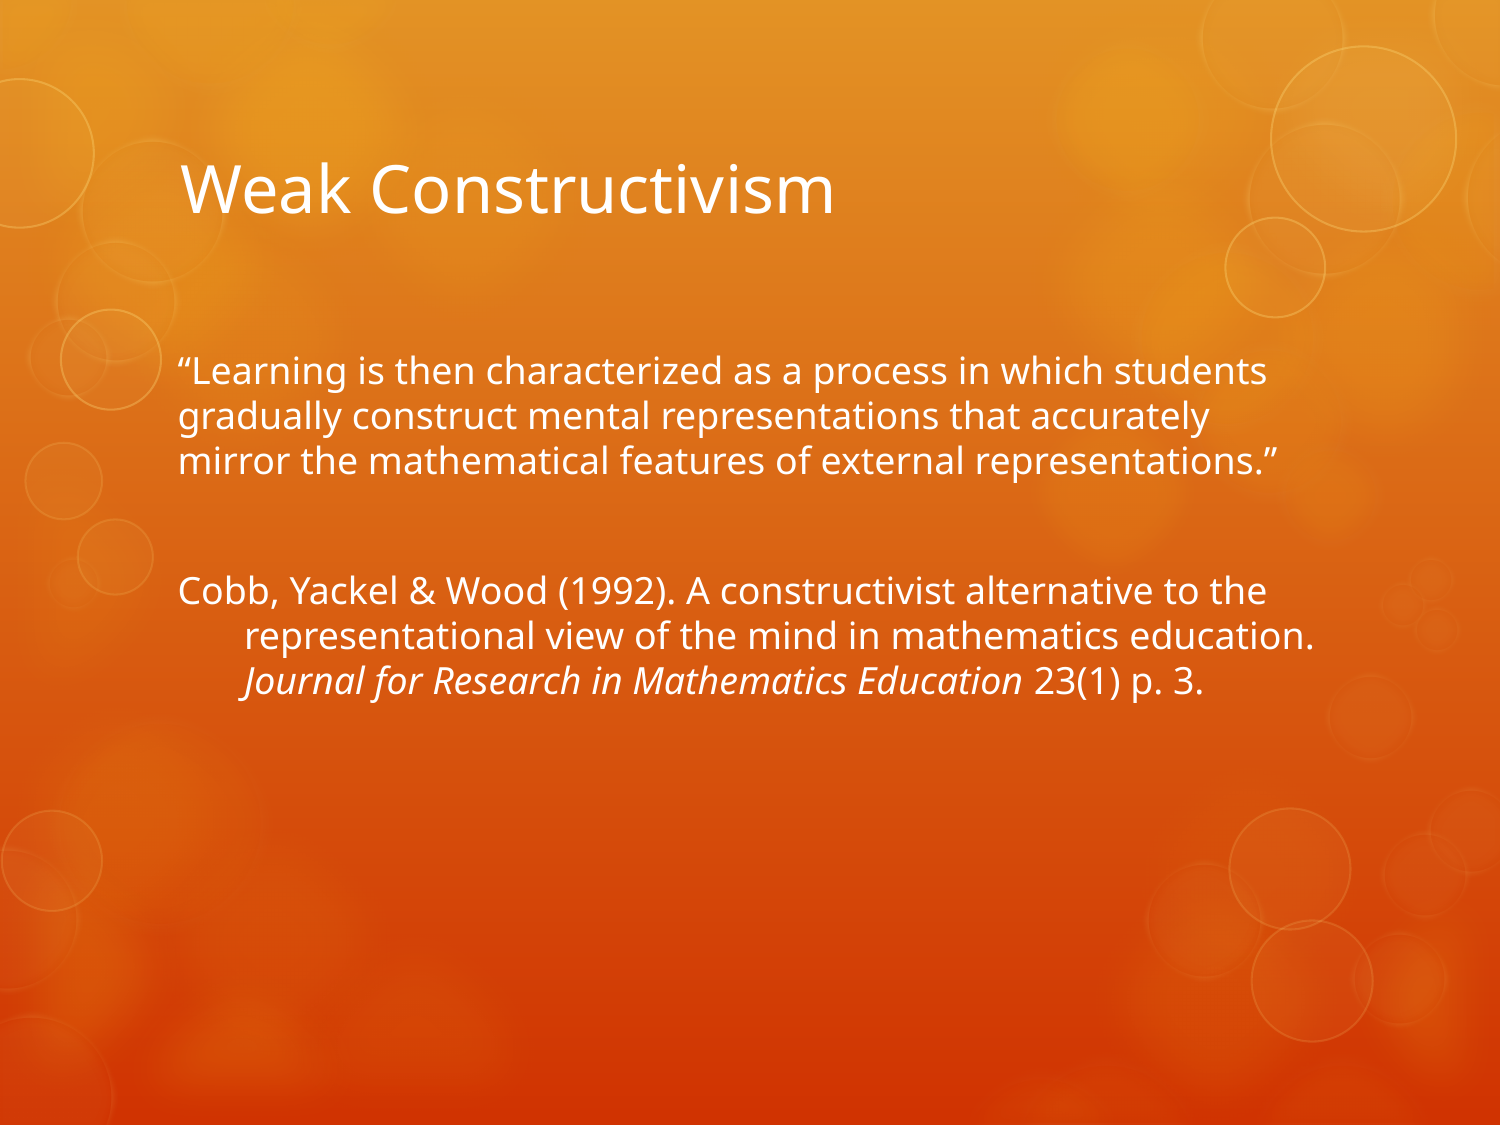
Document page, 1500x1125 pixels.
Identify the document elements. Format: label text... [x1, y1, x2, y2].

title Weak Constructivism [165, 110, 1335, 263]
list “Learning is then characterized as a process in which students gradually construct mental representations that accurately mirror the mathematical features of external representations.” Cobb, Yackel & Wood (1992). A constructivist alternative to the representational view of the mind in mathematics education. Journal for Research in Mathematics Education 23(1) p. 3. [162, 224, 1332, 890]
